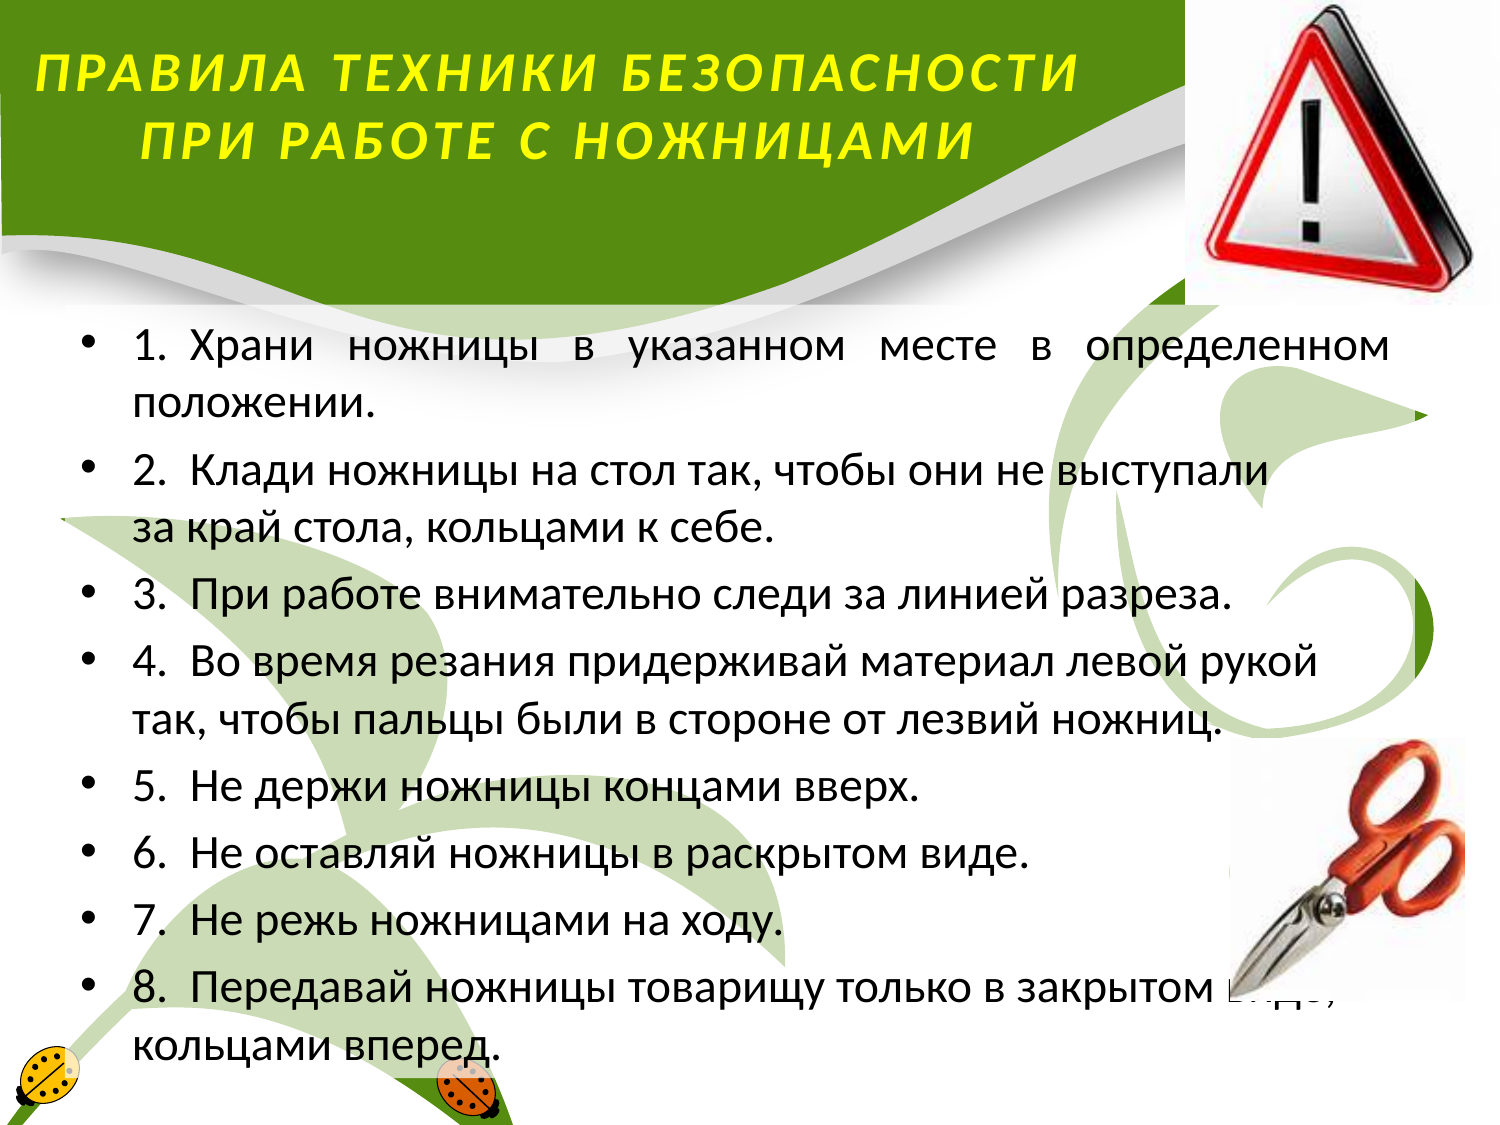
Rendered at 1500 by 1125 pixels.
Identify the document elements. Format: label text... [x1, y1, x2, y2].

picture [1185, 0, 1500, 305]
picture [1230, 737, 1466, 1001]
list 1. Храни ножницы в указанном месте в определенном положении. 2. Клади ножницы на стол так, чтобы они не выступали за край стола, кольцами к себе. 3. При работе внимательно следи за линией разреза. 4. Во время резания придерживай материал левой рукой так, чтобы пальцы были в стороне от лезвий ножниц. 5. Не держи ножницы концами вверх. 6. Не оставляй ножницы в раскрытом виде. 7. Не режь ножницами на ходу. 8. Передавай ножницы товарищу только в закрытом виде, кольцами вперед. [64, 304, 1415, 1079]
title ПРАВИЛА ТЕХНИКИ БЕЗОПАСНОСТИ ПРИ РАБОТЕ С НОЖНИЦАМИ [3, 0, 1114, 317]
